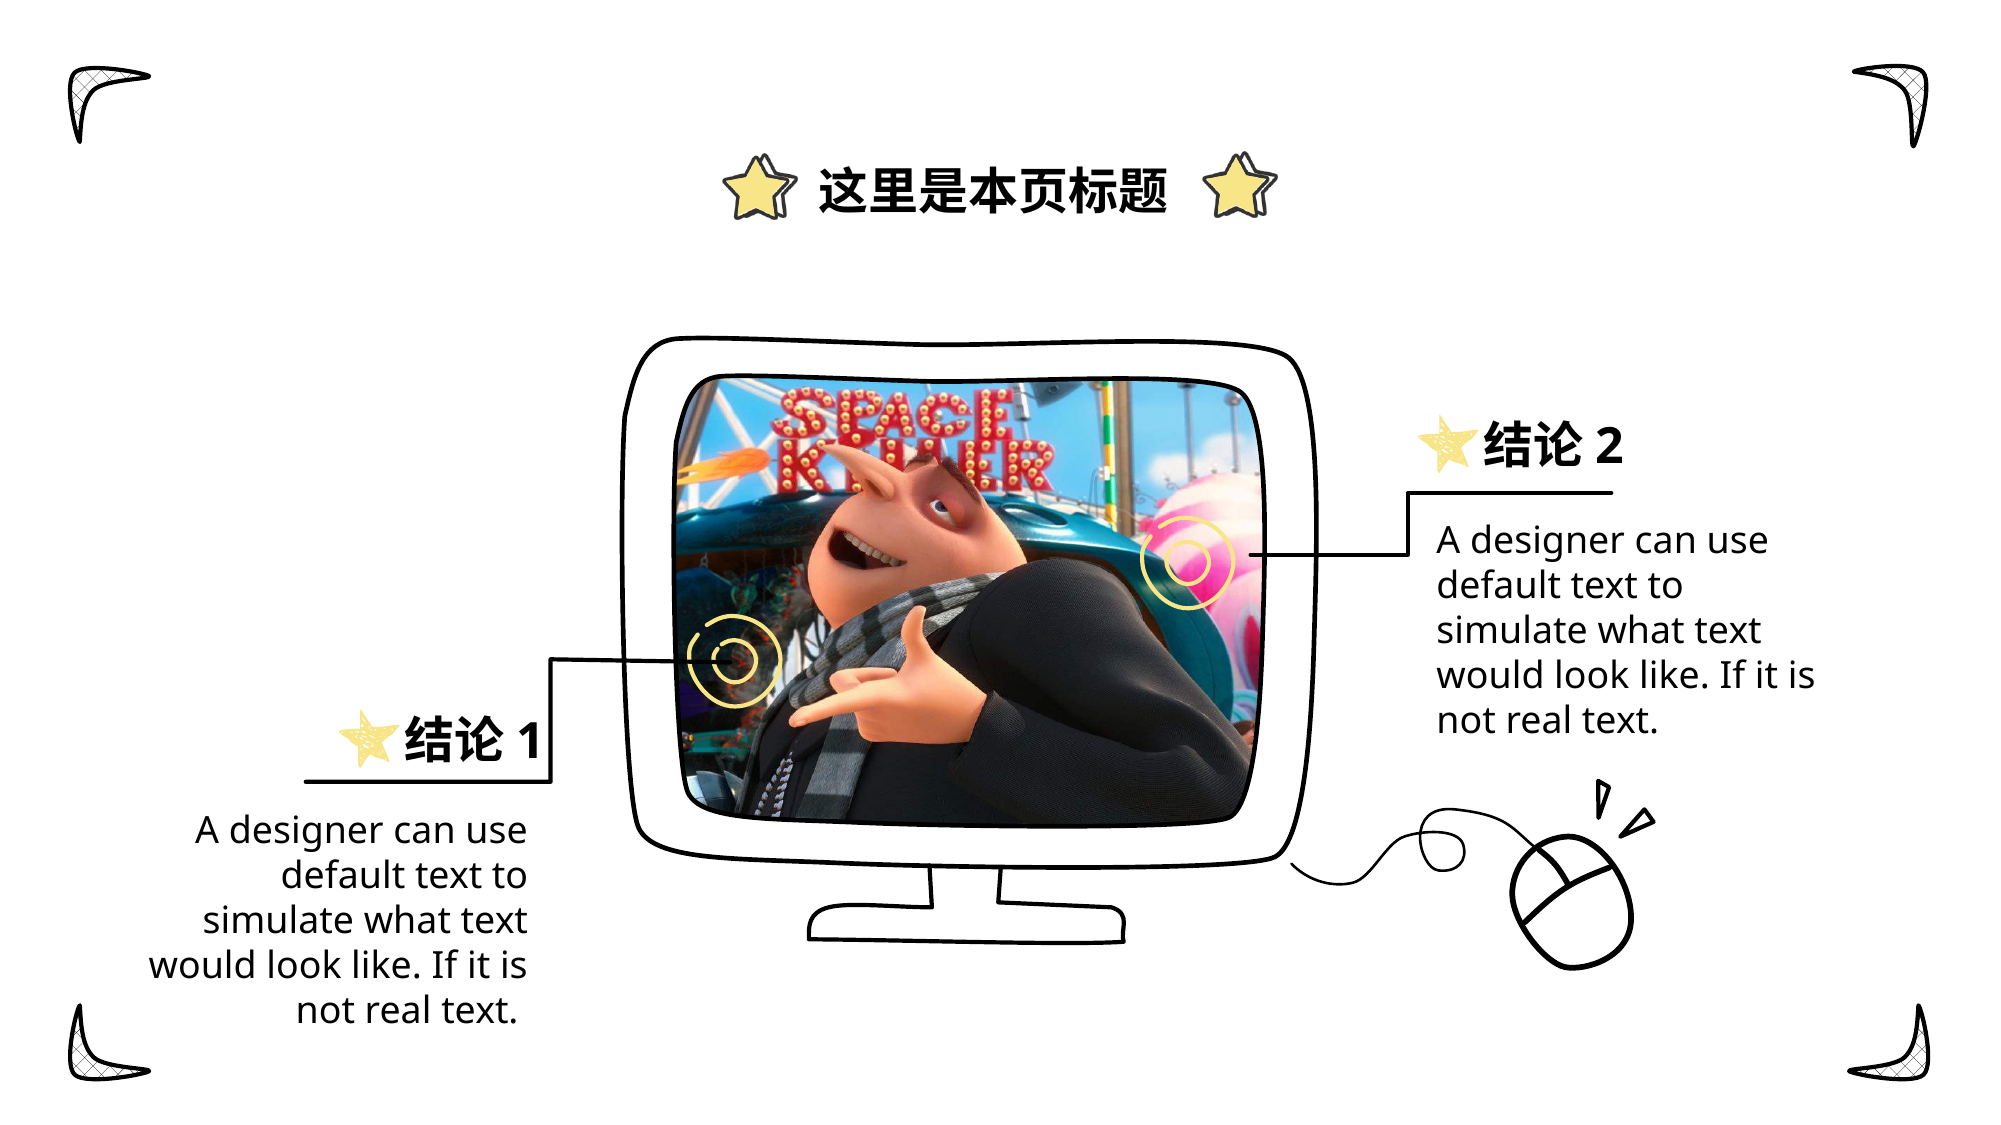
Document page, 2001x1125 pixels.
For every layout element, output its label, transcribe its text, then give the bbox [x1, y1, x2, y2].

text_box [304, 760, 552, 783]
text_box 这里是本页标题 [801, 151, 1186, 227]
text_box A designer can use default text to simulate what text would look like. If it is not real text. [114, 798, 544, 1039]
text_box [69, 66, 151, 143]
text_box [549, 658, 689, 709]
text_box [1417, 414, 1479, 474]
text_box [69, 1004, 151, 1081]
text_box [807, 864, 1125, 945]
text_box [1848, 1004, 1930, 1081]
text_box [689, 615, 781, 707]
text_box [620, 337, 1318, 660]
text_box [1512, 836, 1632, 968]
text_box 结论2 [1468, 406, 1646, 482]
text_box [338, 709, 400, 769]
text_box [1290, 808, 1524, 886]
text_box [1202, 151, 1278, 218]
text_box A designer can use default text to simulate what text would look like. If it is not real text. [1421, 508, 1842, 749]
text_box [1592, 779, 1642, 839]
text_box [624, 556, 1318, 869]
text_box [1852, 64, 1928, 148]
text_box [675, 377, 1263, 825]
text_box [722, 153, 798, 220]
text_box 结论1 [389, 701, 567, 777]
text_box [1249, 492, 1613, 556]
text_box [1142, 517, 1234, 609]
